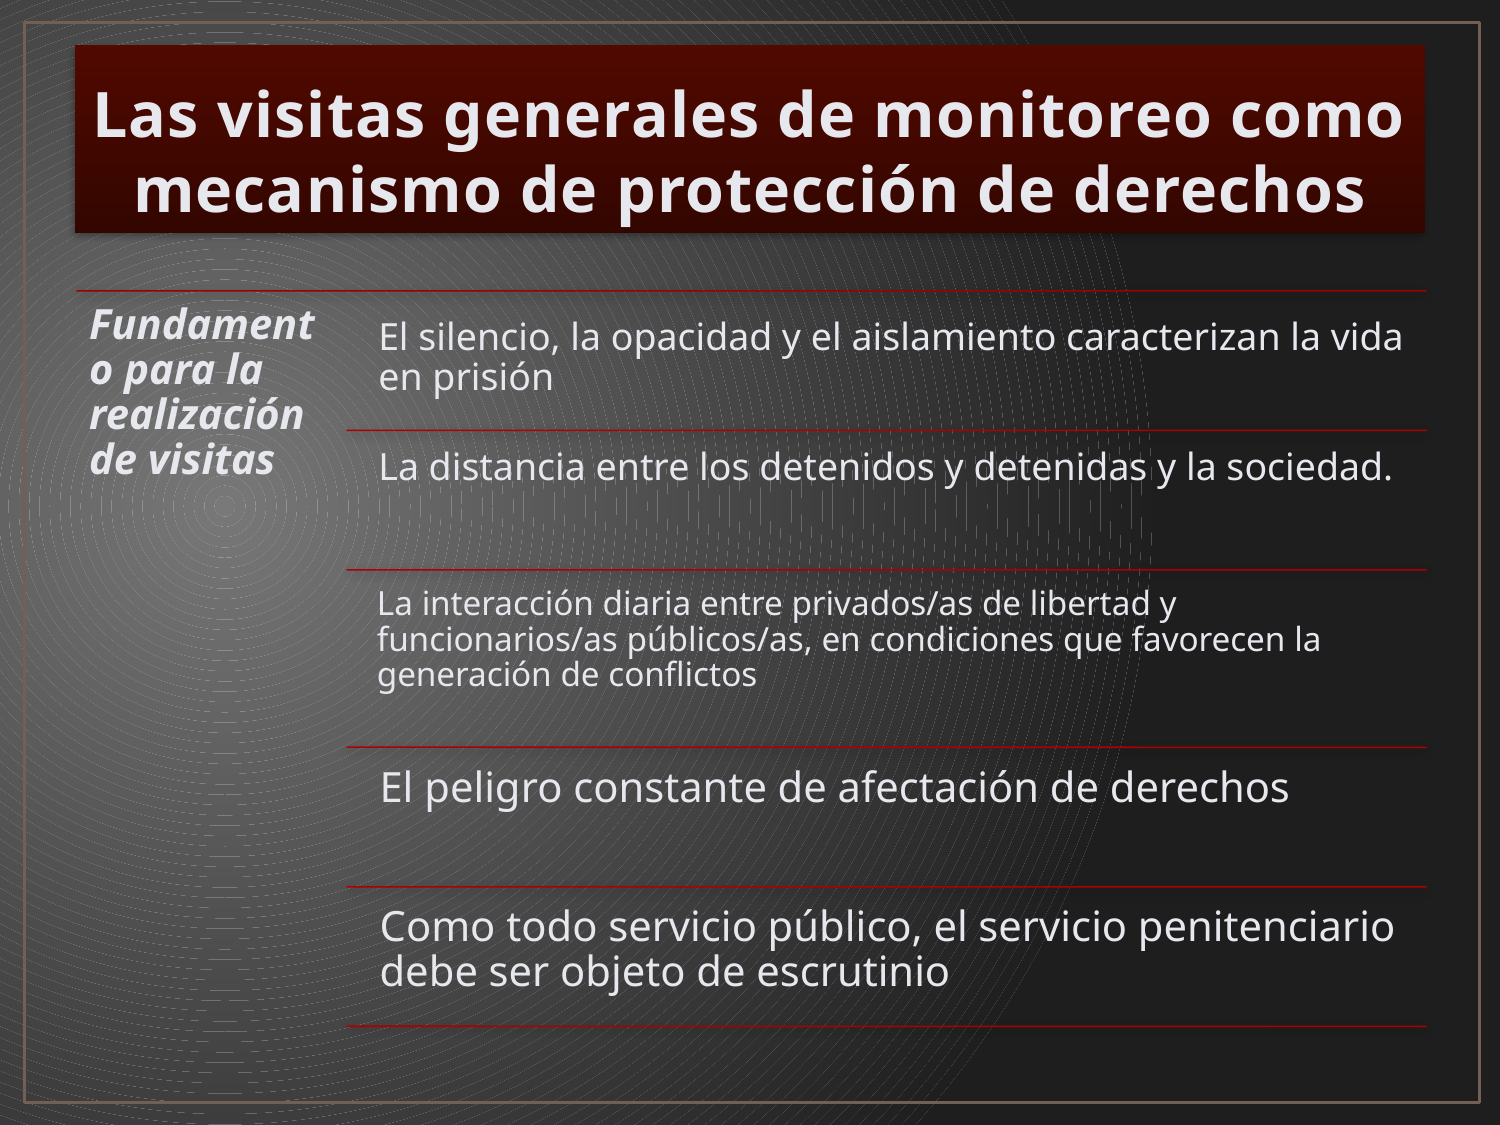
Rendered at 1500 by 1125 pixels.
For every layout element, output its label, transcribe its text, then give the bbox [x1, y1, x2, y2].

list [76, 290, 1427, 1034]
title Las visitas generales de monitoreo como mecanismo de protección de derechos [75, 45, 1425, 233]
